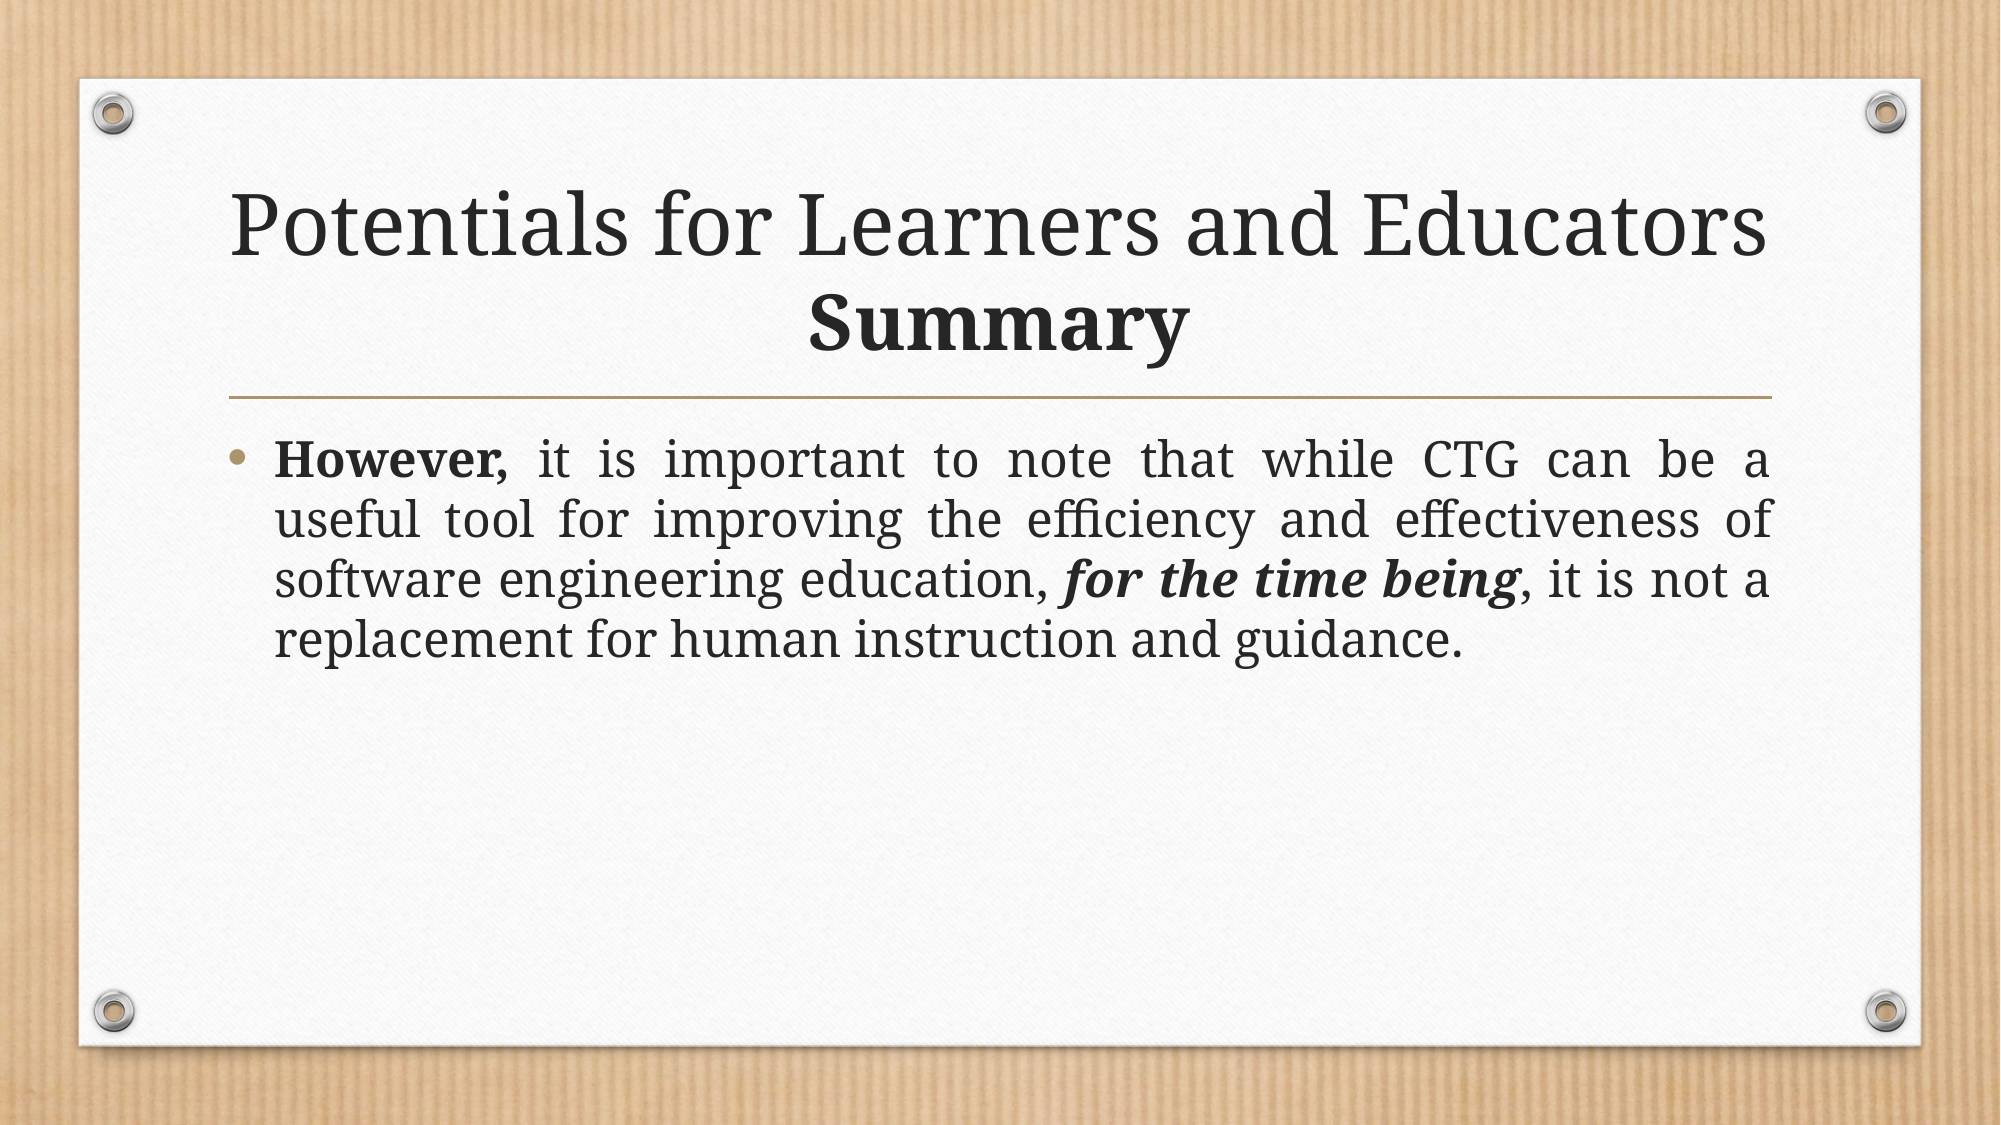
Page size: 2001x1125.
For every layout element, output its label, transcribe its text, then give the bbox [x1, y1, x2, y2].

picture [0, 0, 2001, 1125]
list However, it is important to note that while CTG can be a useful tool for improving the efficiency and effectiveness of software engineering education, for the time being, it is not a replacement for human instruction and guidance. [212, 419, 1788, 964]
title Potentials for Learners and Educators Summary [212, 161, 1788, 375]
